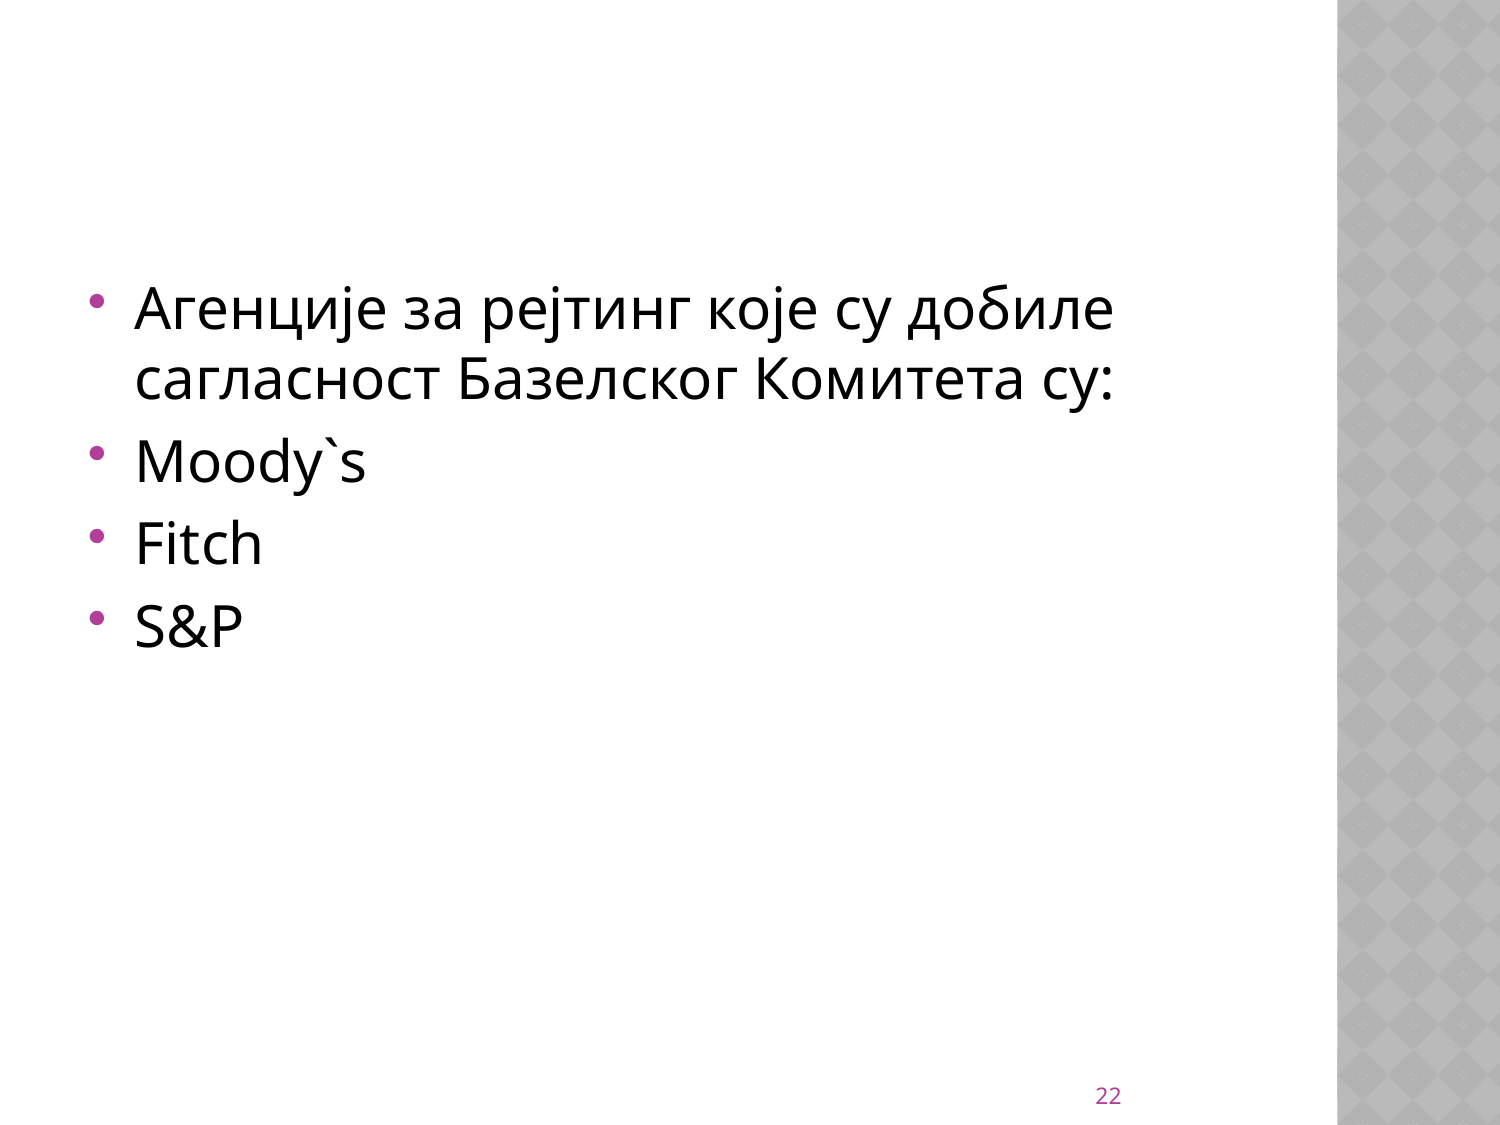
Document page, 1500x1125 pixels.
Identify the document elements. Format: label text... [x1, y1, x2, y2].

slide_number 22 [1025, 1075, 1122, 1113]
list Агенције за рејтинг које су добиле сагласност Базелског Комитета су: Моody`s Fitch S&P [75, 264, 1263, 1059]
